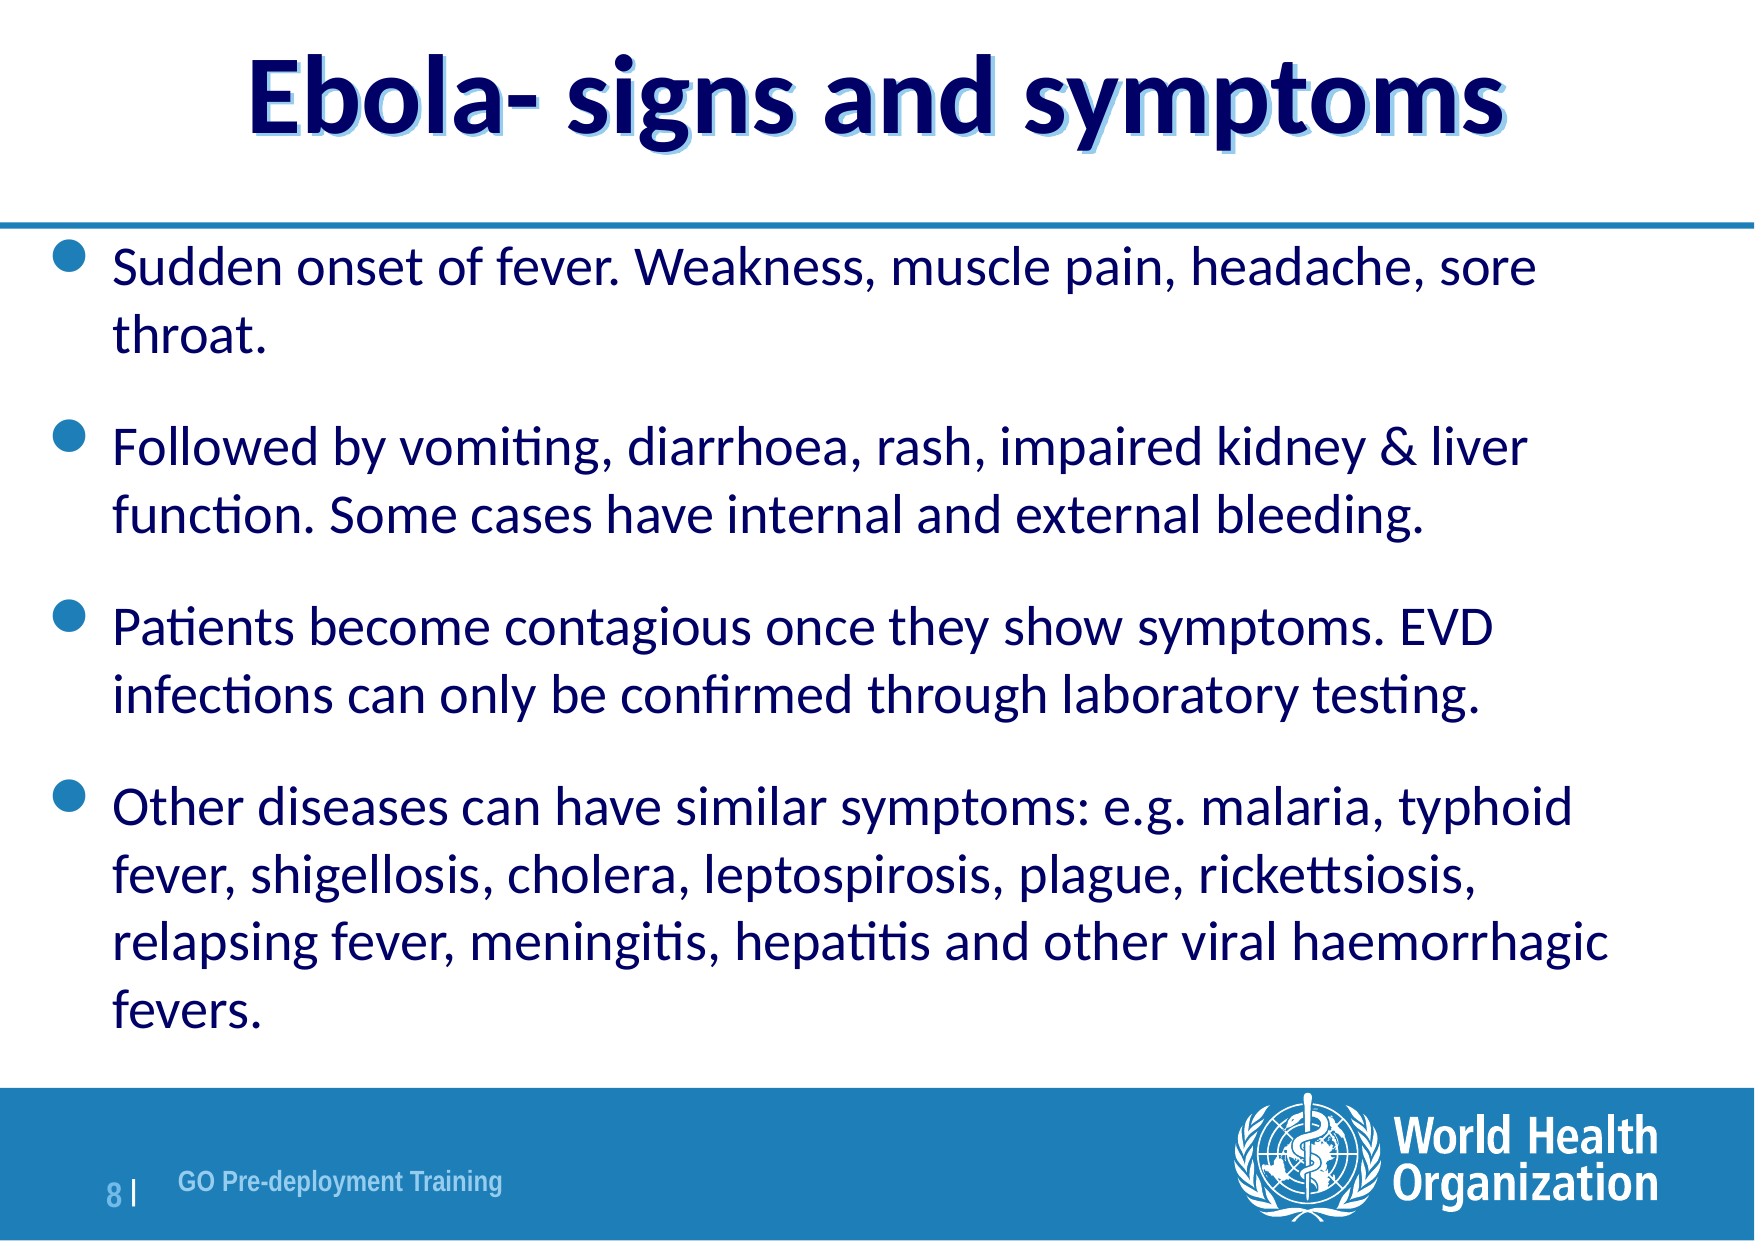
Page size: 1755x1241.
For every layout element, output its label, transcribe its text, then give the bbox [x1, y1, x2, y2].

list Sudden onset of fever. Weakness, muscle pain, headache, sore throat. Followed by vomiting, diarrhoea, rash, impaired kidney & liver function. Some cases have internal and external bleeding. Patients become contagious once they show symptoms. EVD infections can only be confirmed through laboratory testing. Other diseases can have similar symptoms: e.g. malaria, typhoid fever, shigellosis, cholera, leptospirosis, plague, rickettsiosis, relapsing fever, meningitis, hepatitis and other viral haemorrhagic fevers. [48, 229, 1692, 1017]
title Ebola- signs and symptoms [0, 0, 1755, 178]
